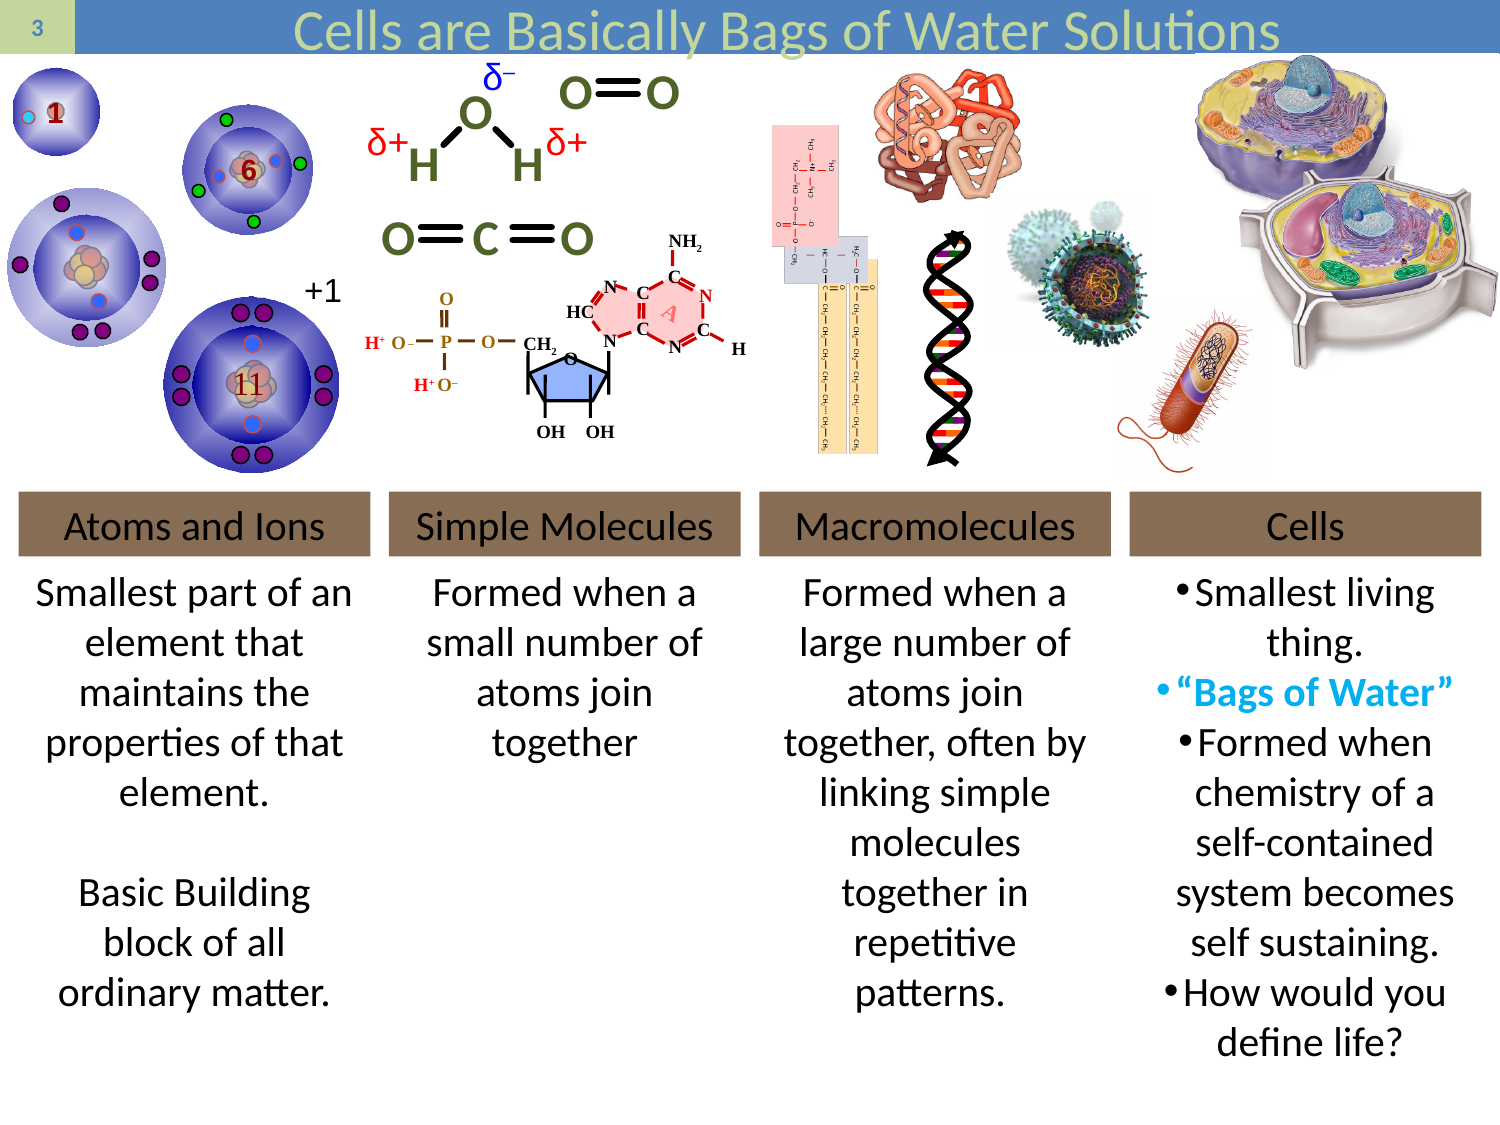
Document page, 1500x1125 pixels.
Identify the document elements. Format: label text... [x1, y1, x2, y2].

title Cells are Basically Bags of Water Solutions [75, 0, 1500, 48]
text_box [7, 45, 1499, 1078]
